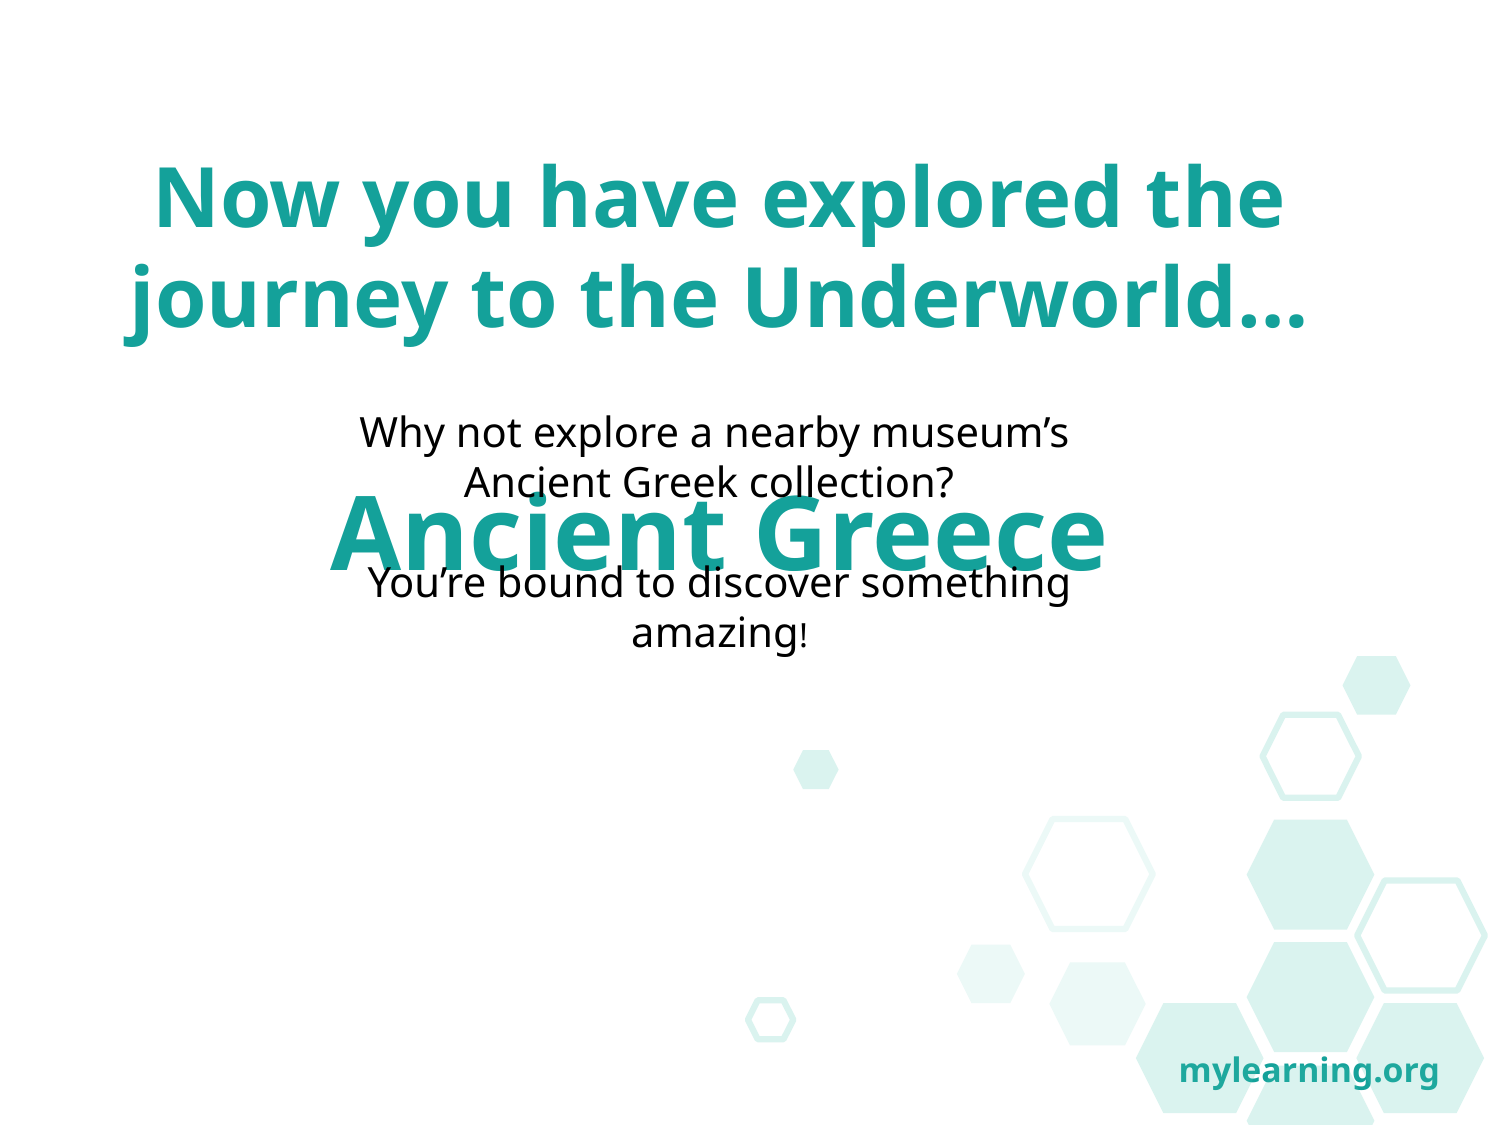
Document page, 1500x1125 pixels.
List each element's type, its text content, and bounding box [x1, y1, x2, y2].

text_box Why not explore a nearby museum’s Ancient Greek collection? You’re bound to discover something amazing! [334, 398, 1105, 663]
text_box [747, 655, 1486, 1125]
text_box Now you have explored the journey to the Underworld… Ancient Greece [0, 136, 1440, 599]
